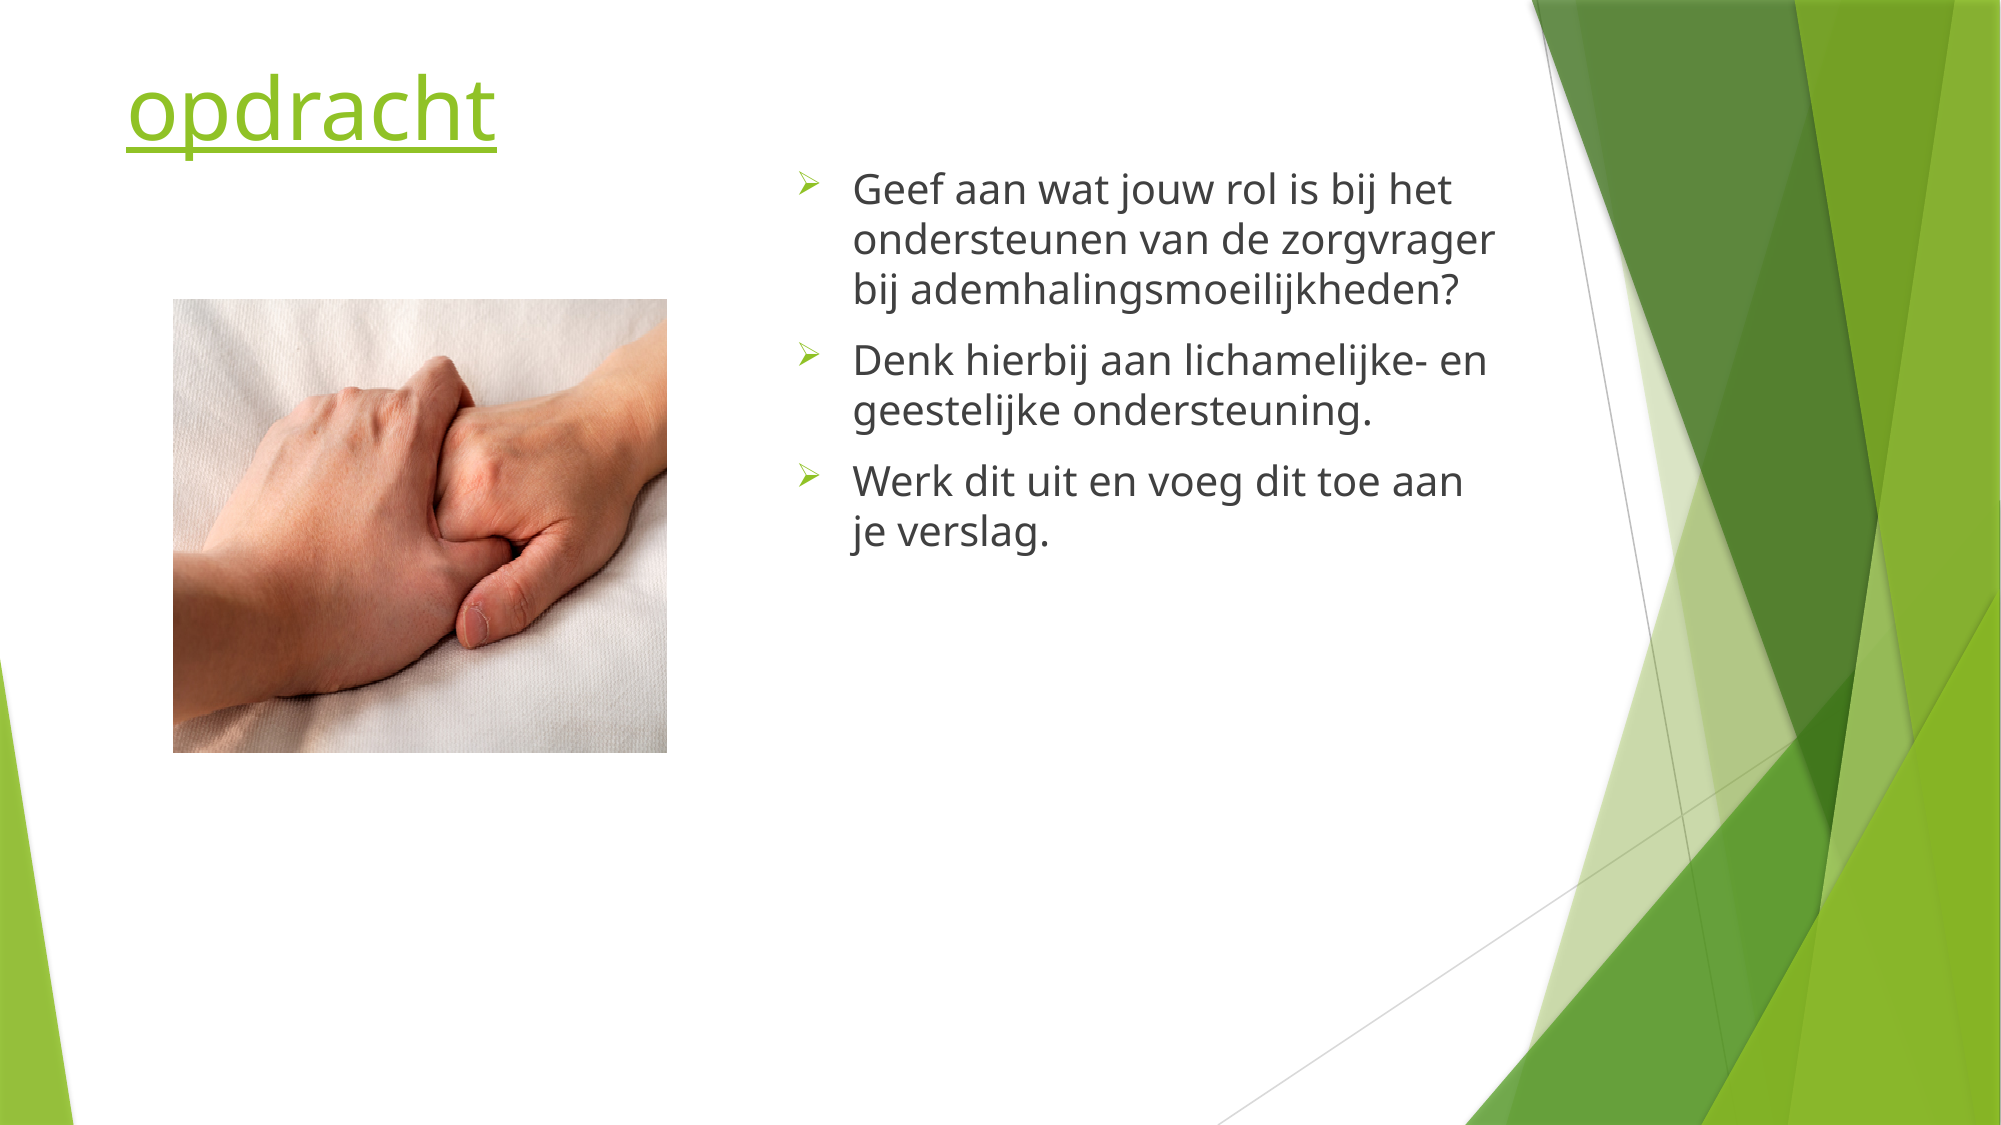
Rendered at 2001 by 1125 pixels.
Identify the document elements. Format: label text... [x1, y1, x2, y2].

picture [172, 299, 667, 753]
title opdracht [111, 45, 744, 165]
list Geef aan wat jouw rol is bij het ondersteunen van de zorgvrager bij ademhalingsmoeilijkheden? Denk hierbij aan lichamelijke- en geestelijke ondersteuning. Werk dit uit en voeg dit toe aan je verslag. [780, 84, 1522, 991]
